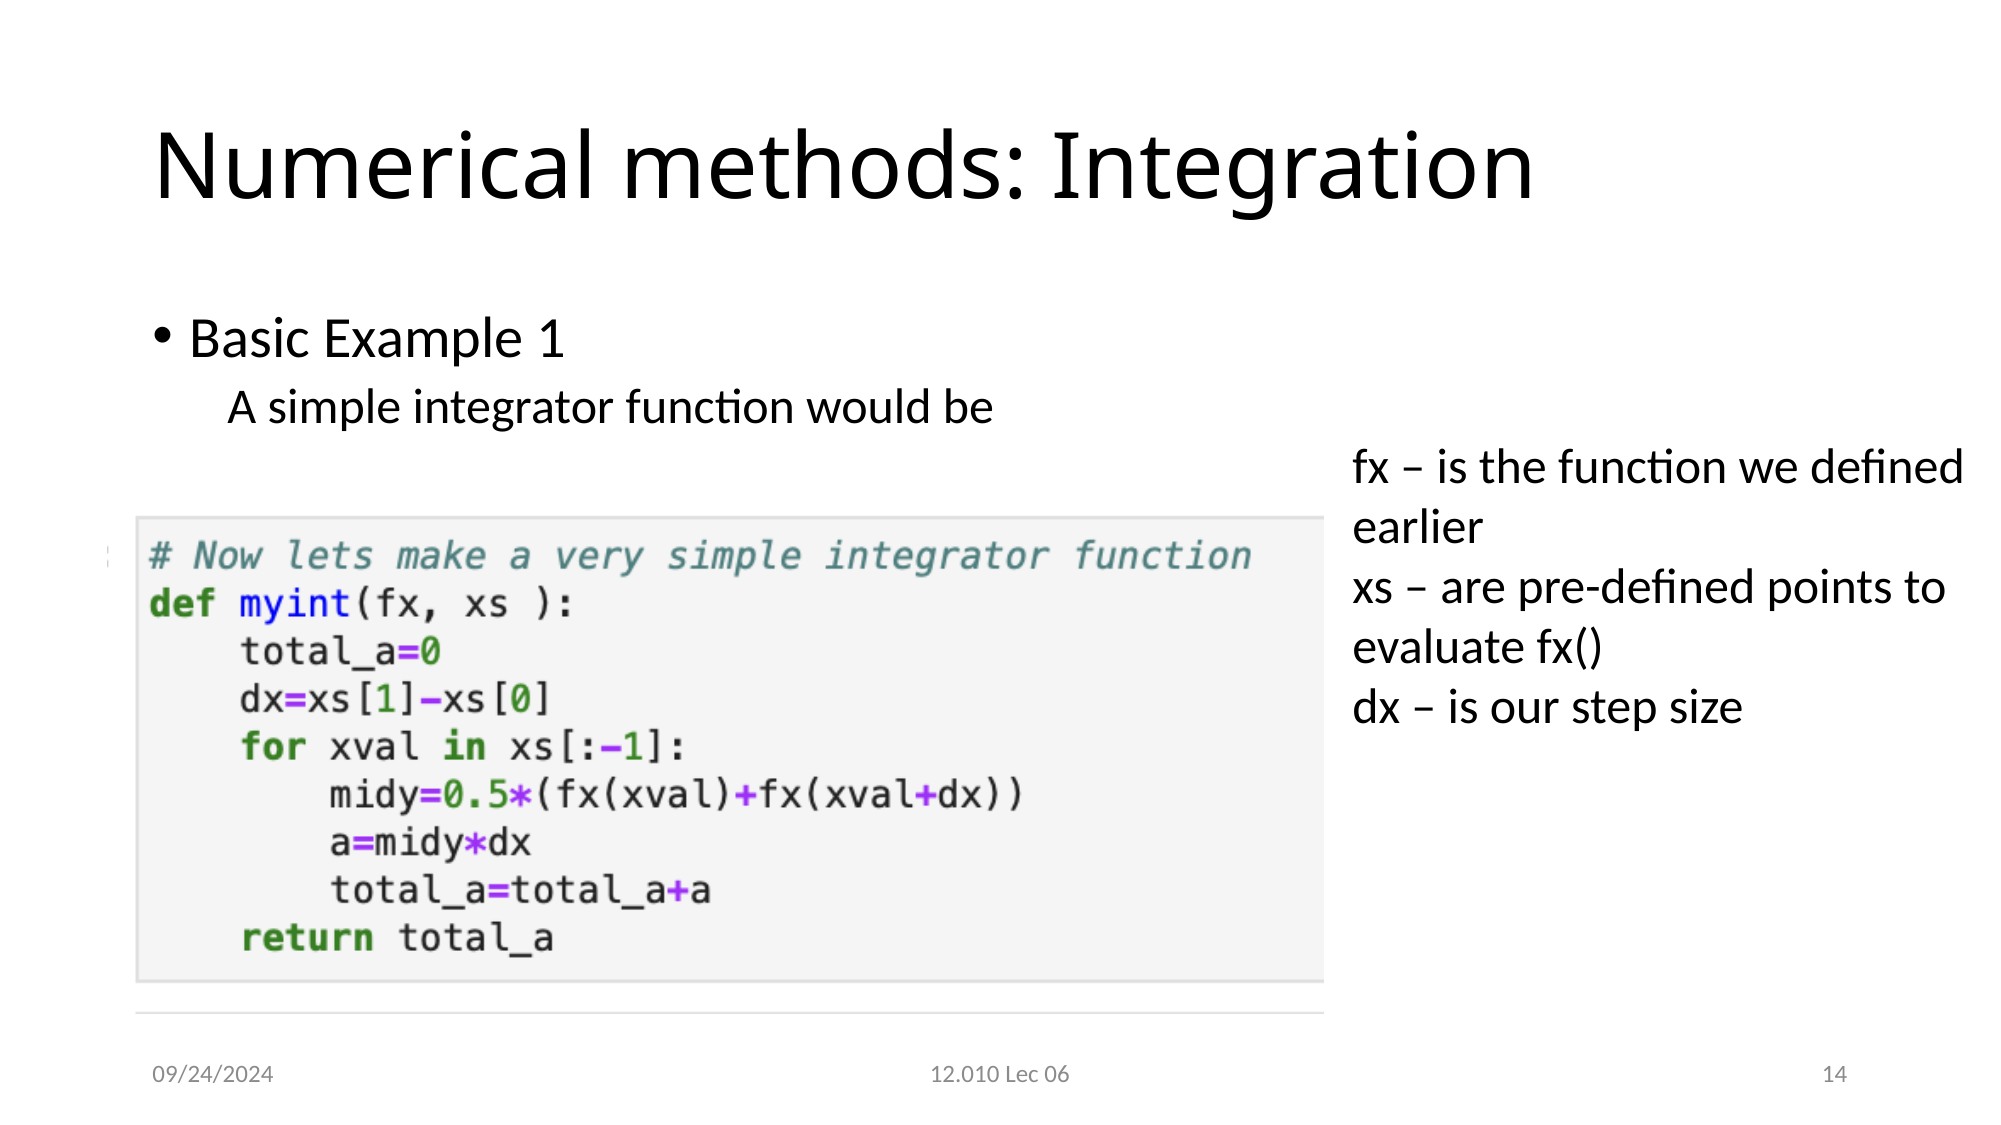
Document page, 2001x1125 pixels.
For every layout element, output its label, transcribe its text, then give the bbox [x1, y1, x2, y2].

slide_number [137, 1042, 588, 1103]
list Basic Example 1 A simple integrator function would be [137, 299, 1863, 1014]
slide_number 14 [1412, 1042, 1863, 1103]
title Numerical methods: Integration [137, 59, 1863, 278]
footer 12.010 Lec 06 [662, 1042, 1338, 1103]
picture [107, 489, 1324, 1014]
